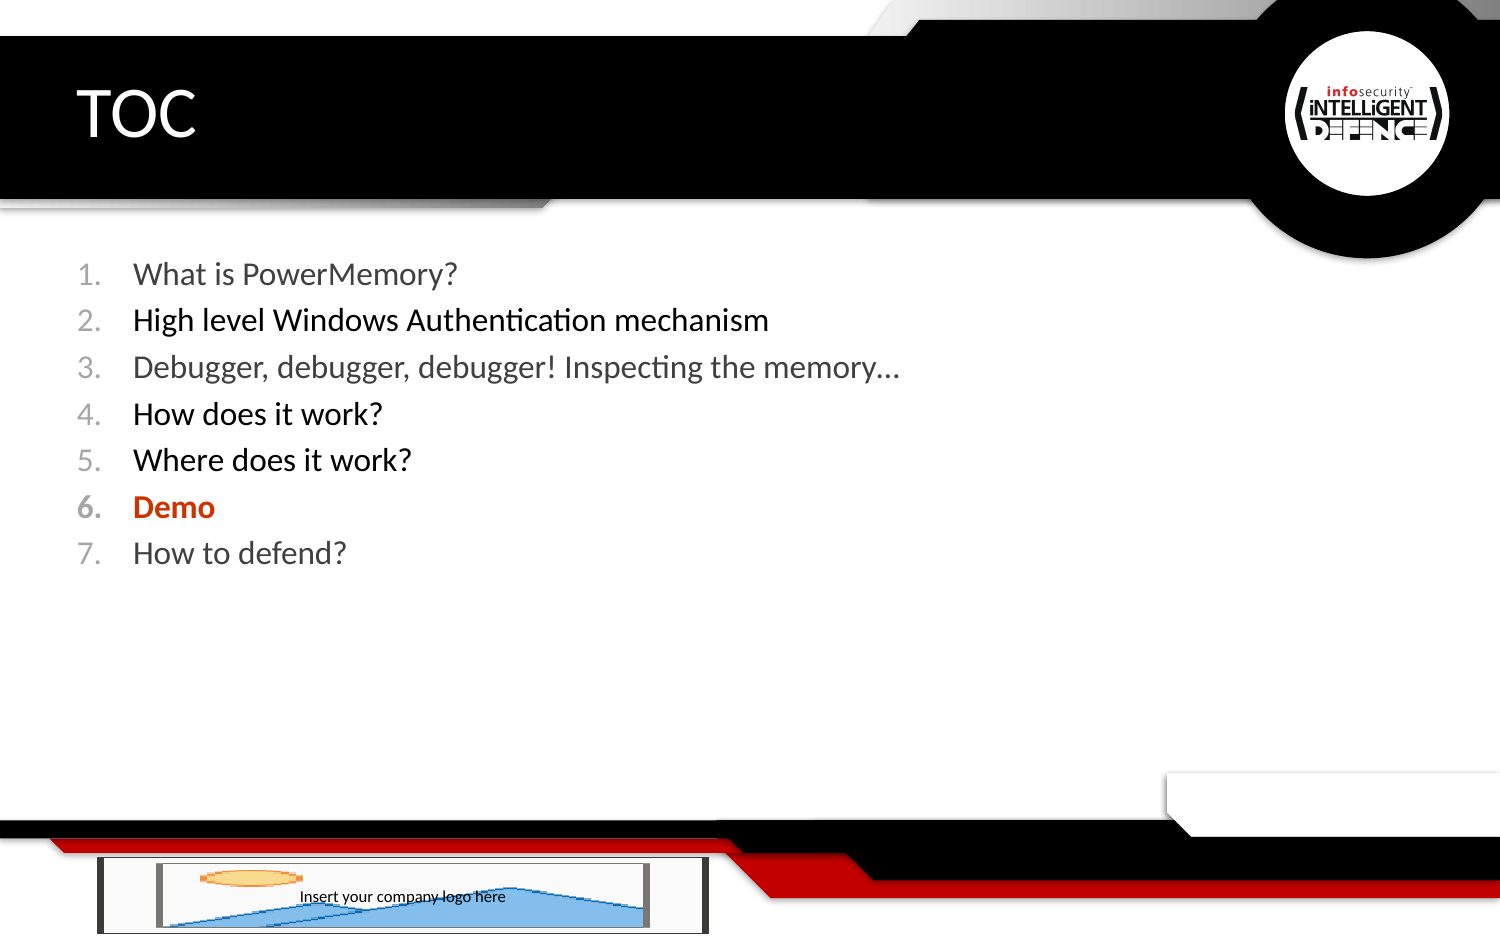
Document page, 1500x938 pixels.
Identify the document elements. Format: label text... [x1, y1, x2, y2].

picture [74, 853, 732, 938]
title TOC [76, 38, 1199, 195]
list What is PowerMemory? High level Windows Authentication mechanism Debugger, debugger, debugger! Inspecting the memory… How does it work? Where does it work? Demo How to defend? [76, 244, 1294, 776]
